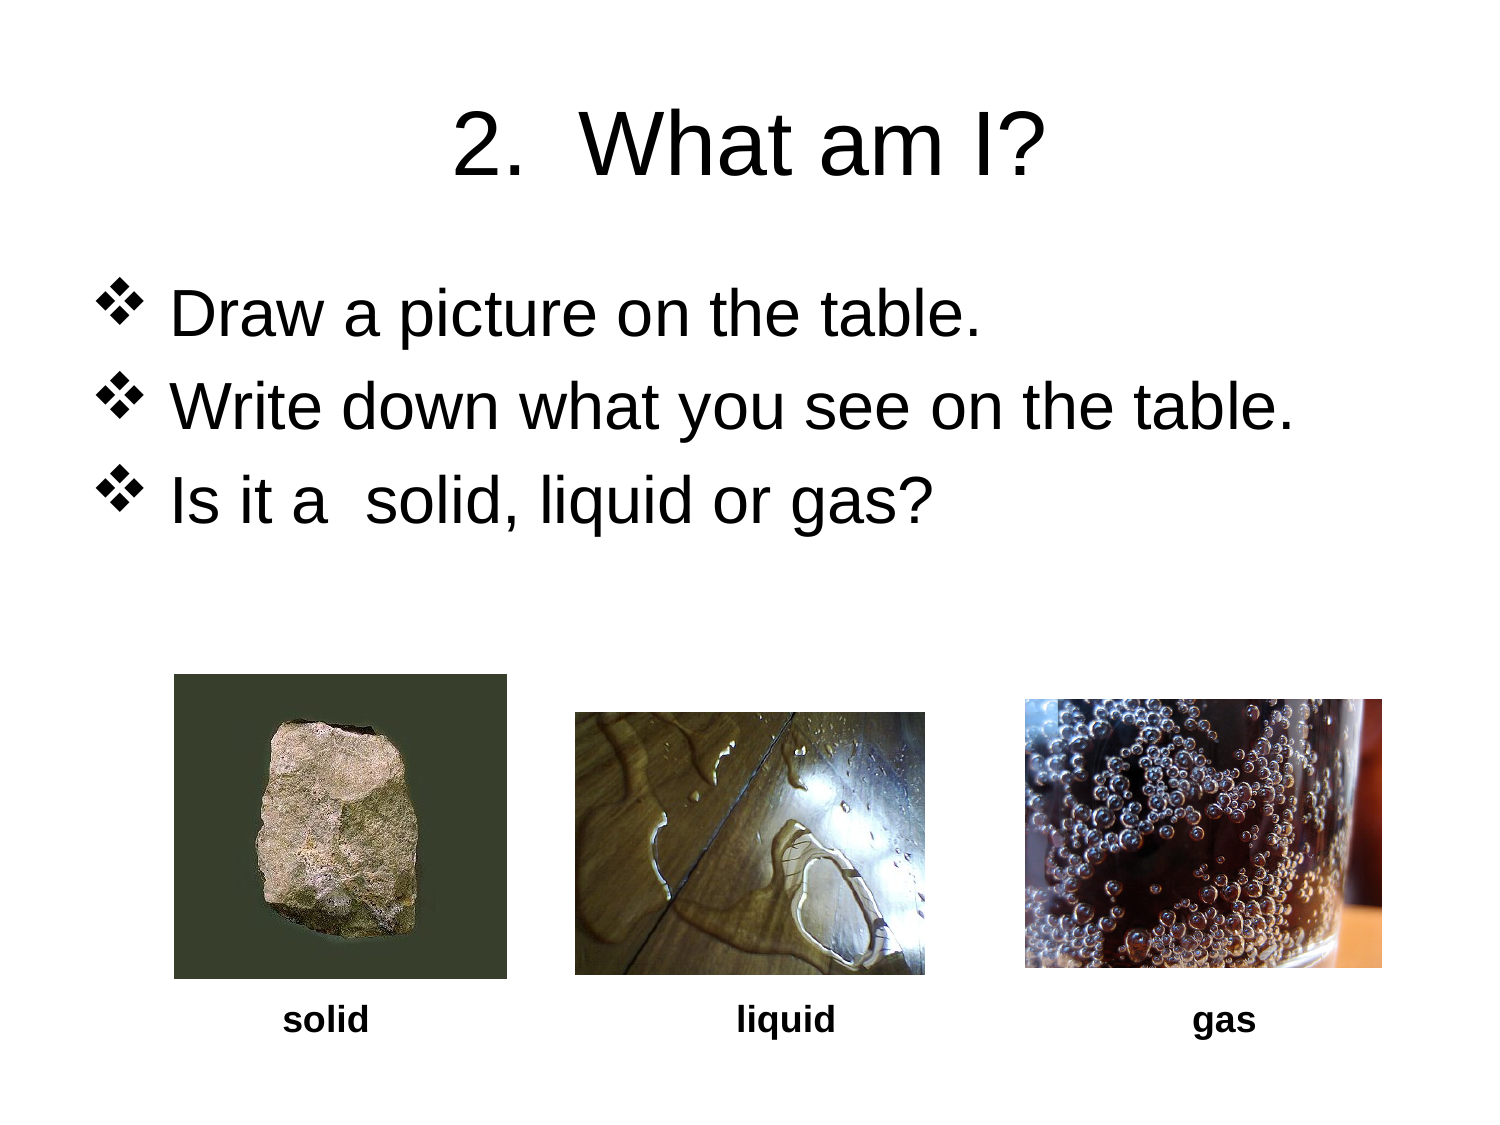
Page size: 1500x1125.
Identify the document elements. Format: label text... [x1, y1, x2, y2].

picture [174, 674, 507, 980]
list Draw a picture on the table. Write down what you see on the table. Is it a solid, liquid or gas? [74, 262, 1426, 563]
text_box solid liquid gas [162, 987, 1375, 1048]
picture [574, 712, 926, 976]
title 2. What am I? [74, 44, 1426, 233]
picture [1024, 699, 1382, 968]
